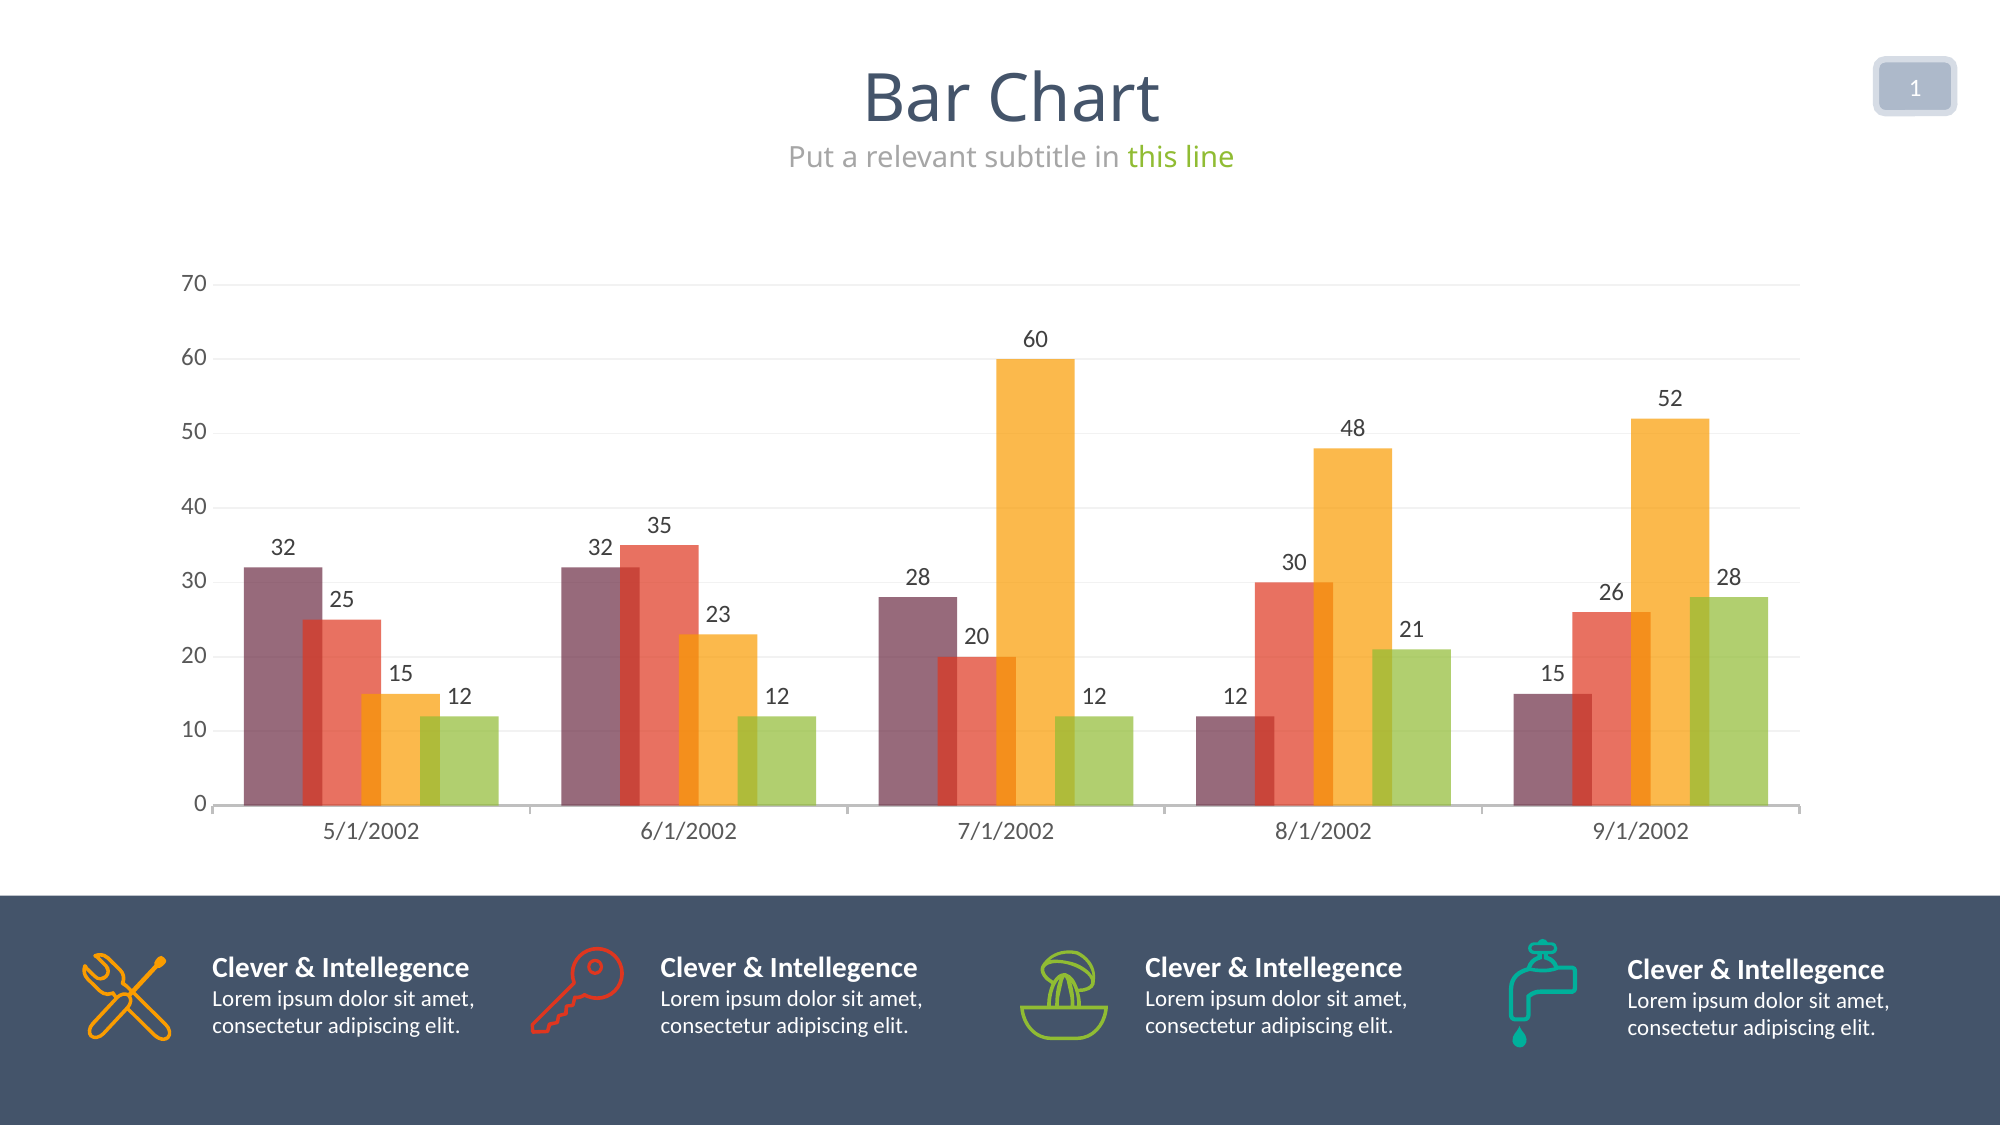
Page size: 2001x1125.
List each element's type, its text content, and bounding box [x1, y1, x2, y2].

text_box Put a relevant subtitle in this line [148, 134, 1874, 218]
text_box 1 [1875, 58, 1956, 115]
text_box [0, 895, 2000, 1125]
text_box Bar Chart [148, 28, 1874, 134]
chart [147, 260, 1834, 858]
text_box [81, 938, 1930, 1083]
